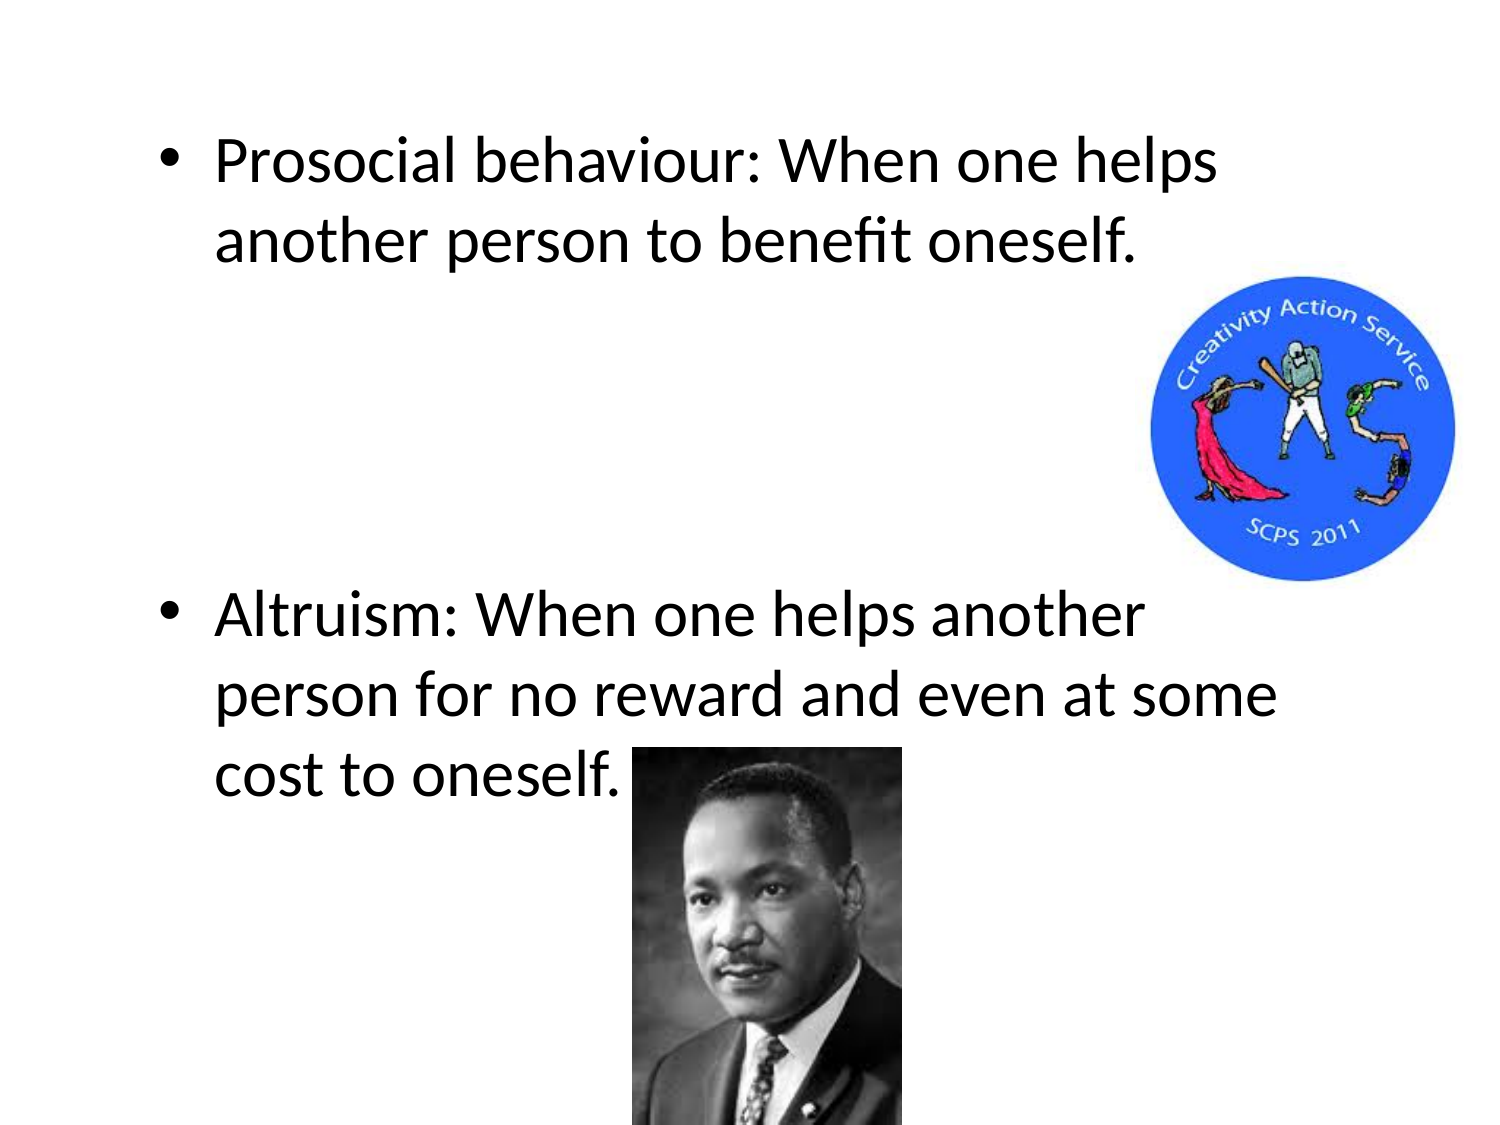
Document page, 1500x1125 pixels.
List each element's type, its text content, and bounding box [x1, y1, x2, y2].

picture [1135, 261, 1464, 590]
picture [632, 747, 902, 1125]
list Prosocial behaviour: When one helps another person to benefit oneself. Altruism: When one helps another person for no reward and even at some cost to oneself. [143, 108, 1359, 1005]
